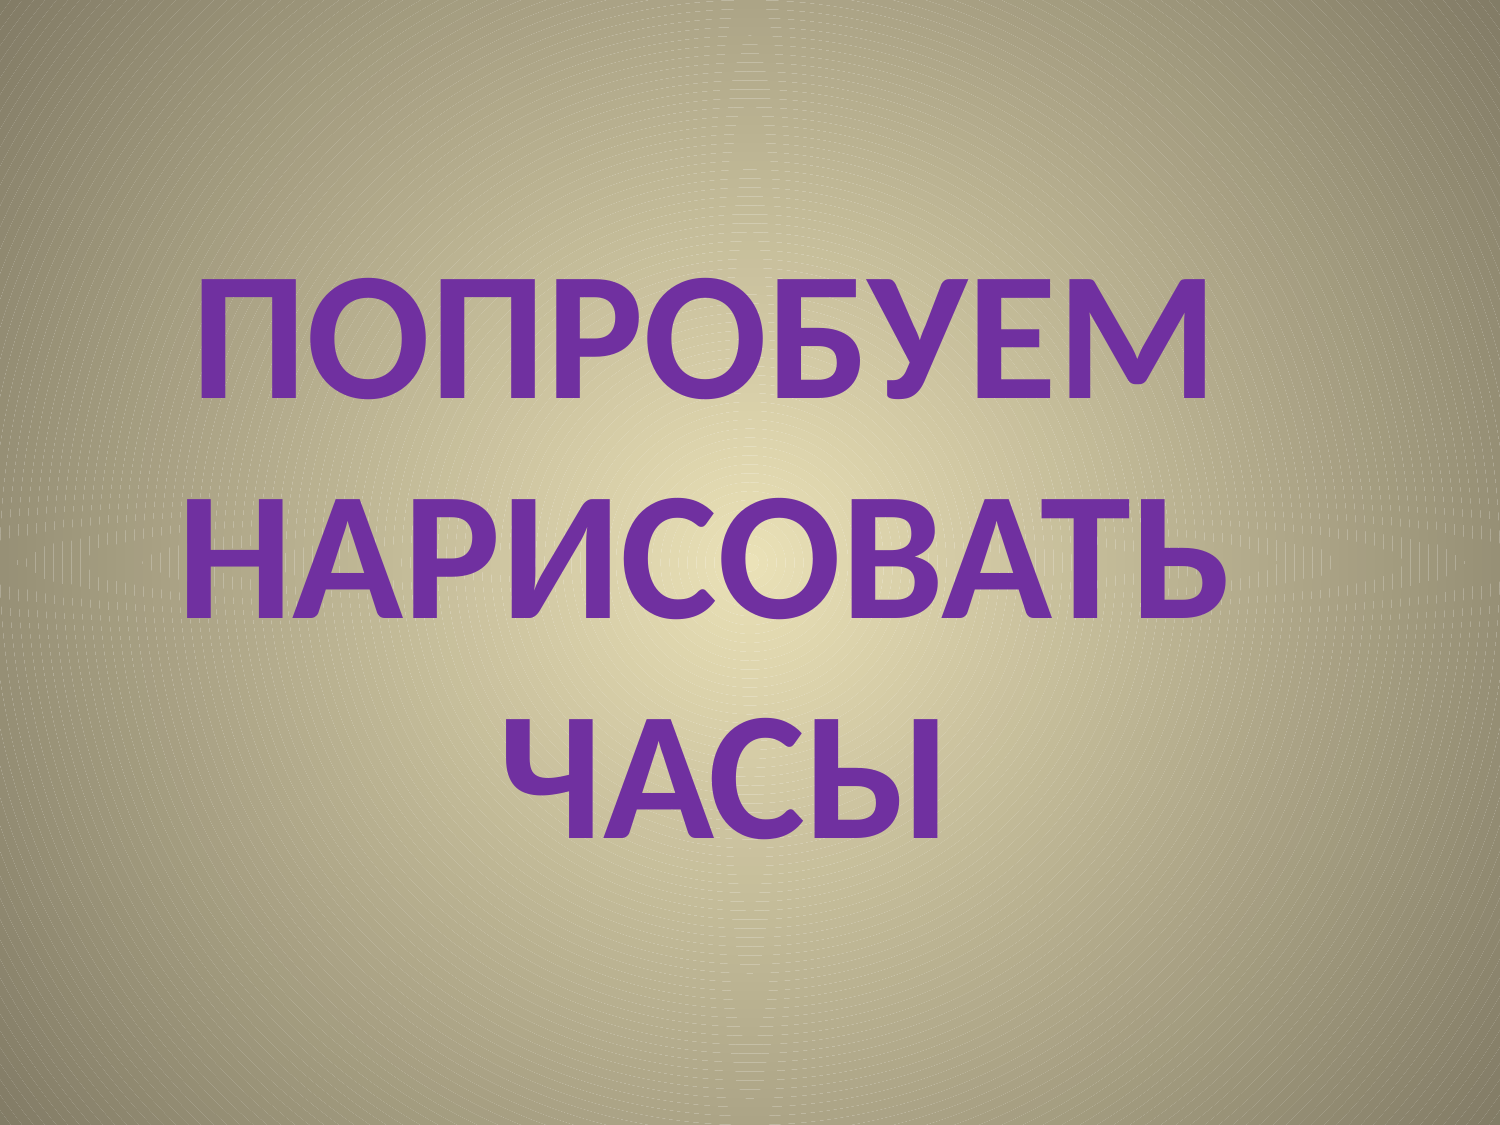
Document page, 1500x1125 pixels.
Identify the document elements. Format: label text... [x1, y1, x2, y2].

text_box Попробуем нарисовать часы [110, 208, 1341, 883]
